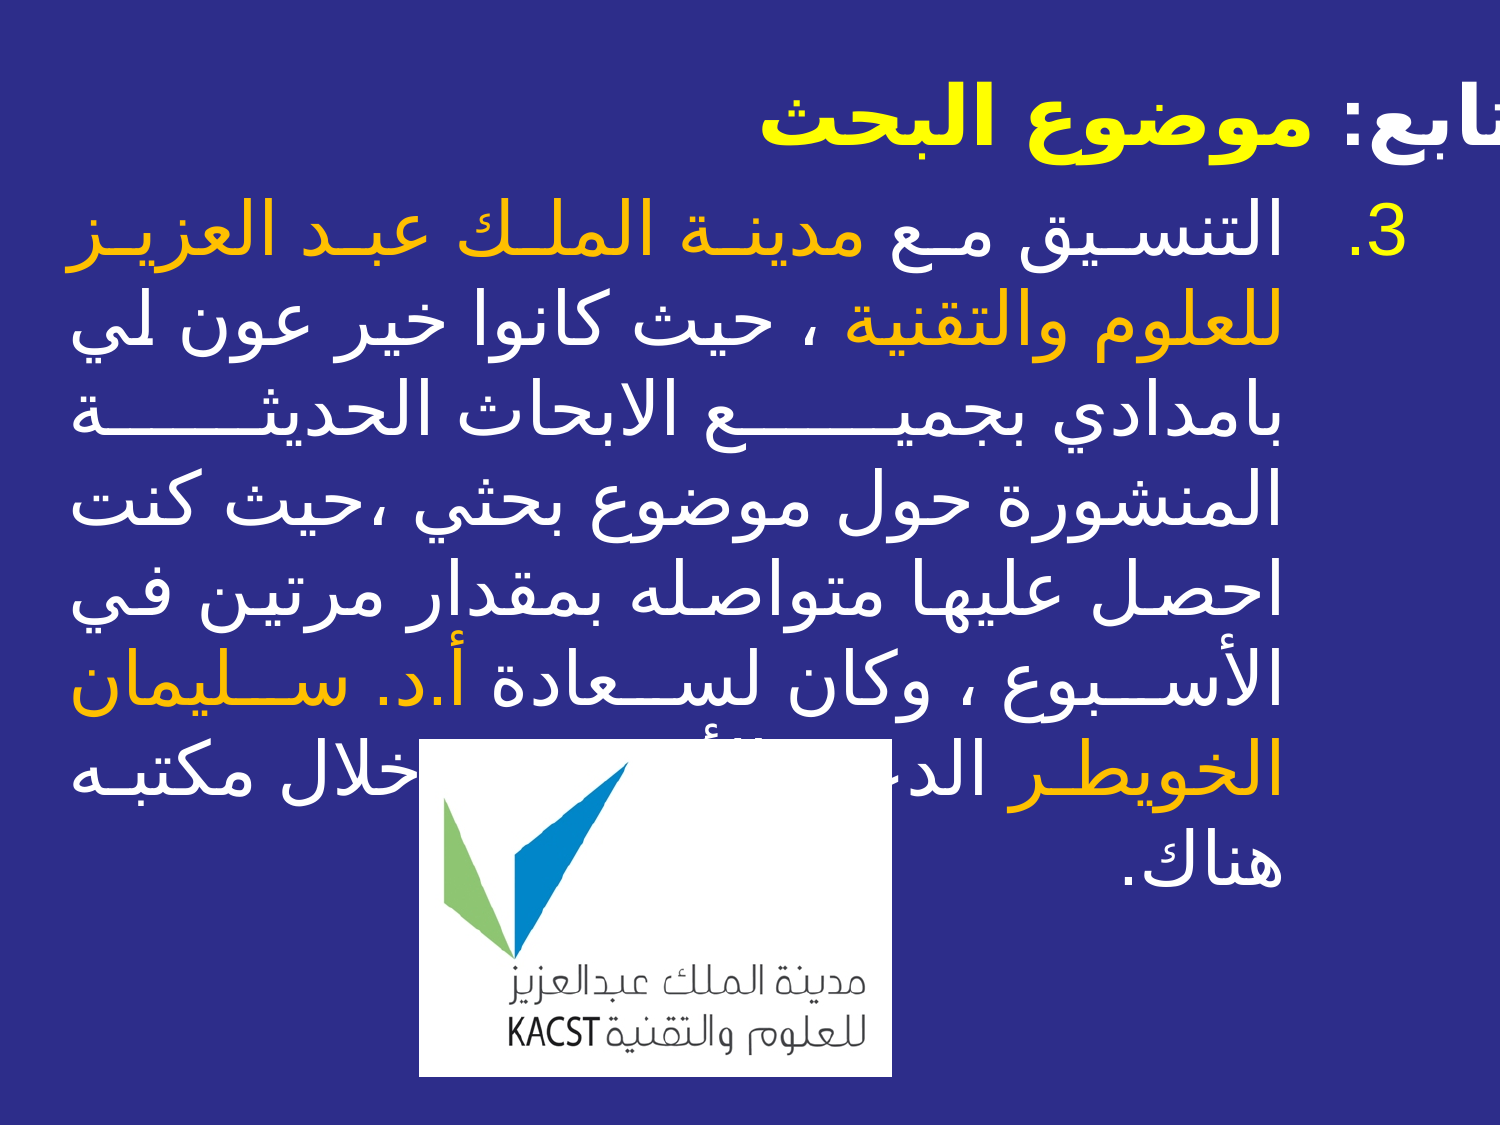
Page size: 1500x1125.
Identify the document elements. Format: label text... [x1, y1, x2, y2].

text_box تابع: موضوع البحث [742, 54, 1500, 170]
list التنسيق مع مدينة الملك عبد العزيز للعلوم والتقنية ، حيث كانوا خير عون لي بامدادي بجميع الابحاث الحديثة المنشورة حول موضوع بحثي ،حيث كنت احصل عليها متواصله بمقدار مرتين في الأسبوع ، وكان لسعادة أ.د. سليمان الخويطر الدعم الأكبر من خلال مكتبه هناك. [52, 172, 1424, 717]
picture [418, 739, 892, 1078]
